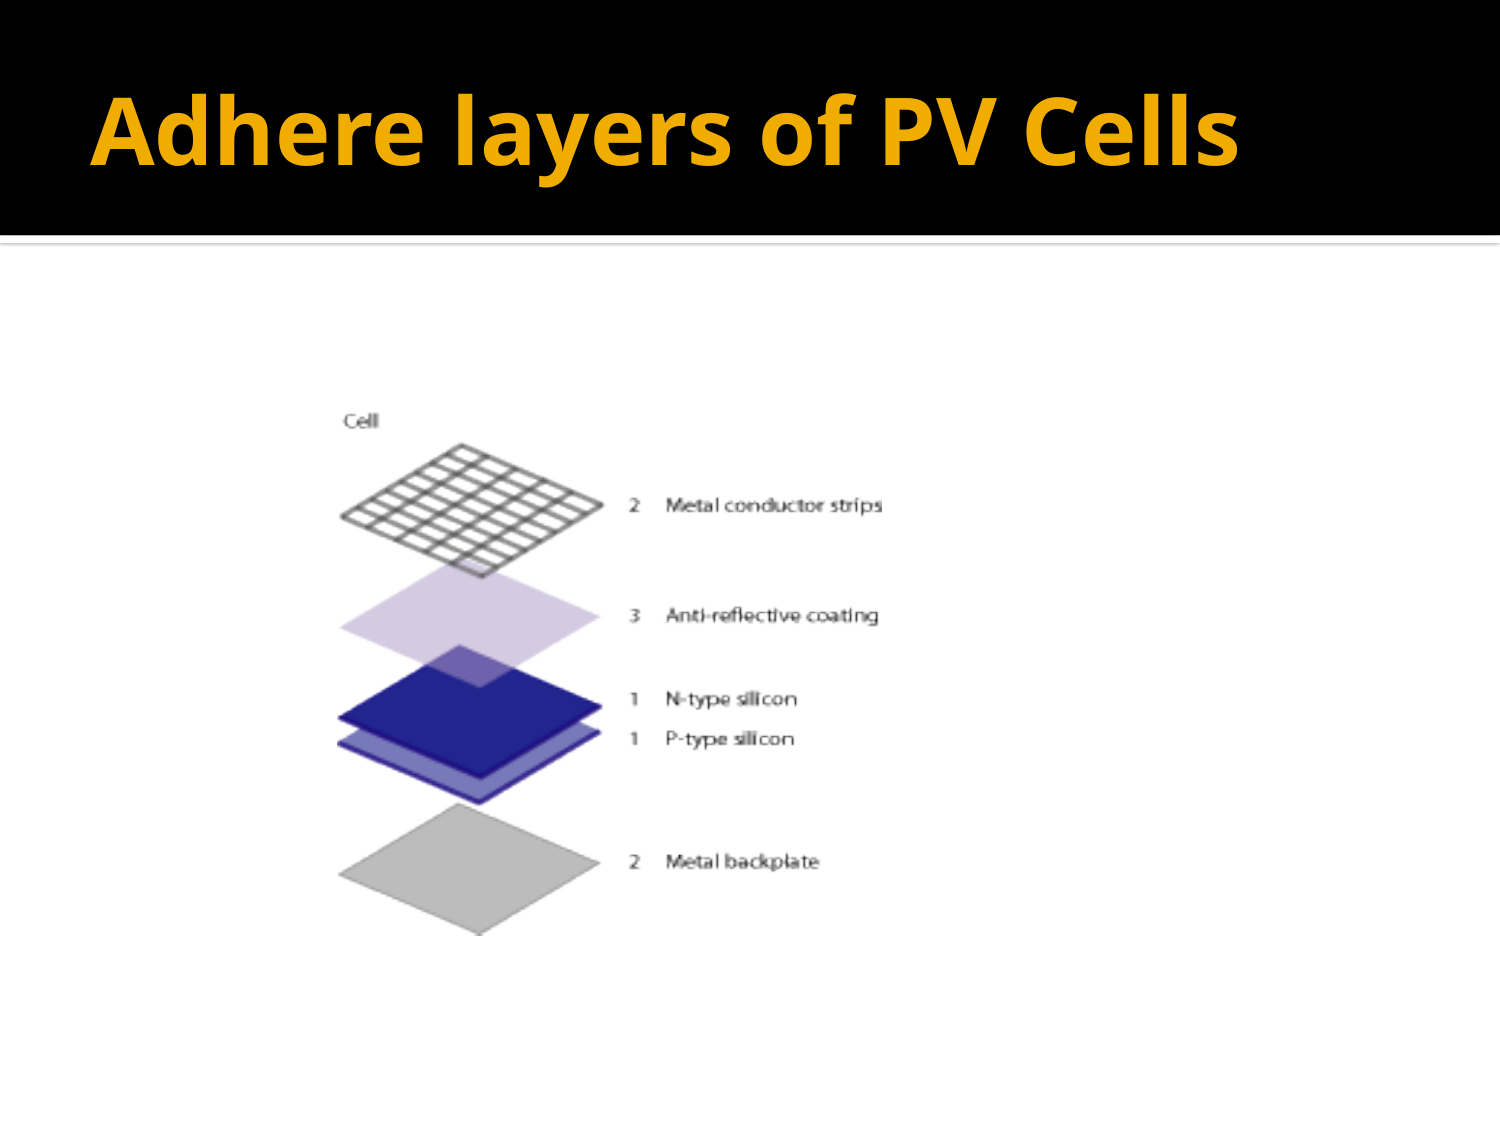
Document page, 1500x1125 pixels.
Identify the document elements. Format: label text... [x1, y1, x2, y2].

title Adhere layers of PV Cells [75, 25, 1425, 231]
picture [337, 412, 882, 936]
